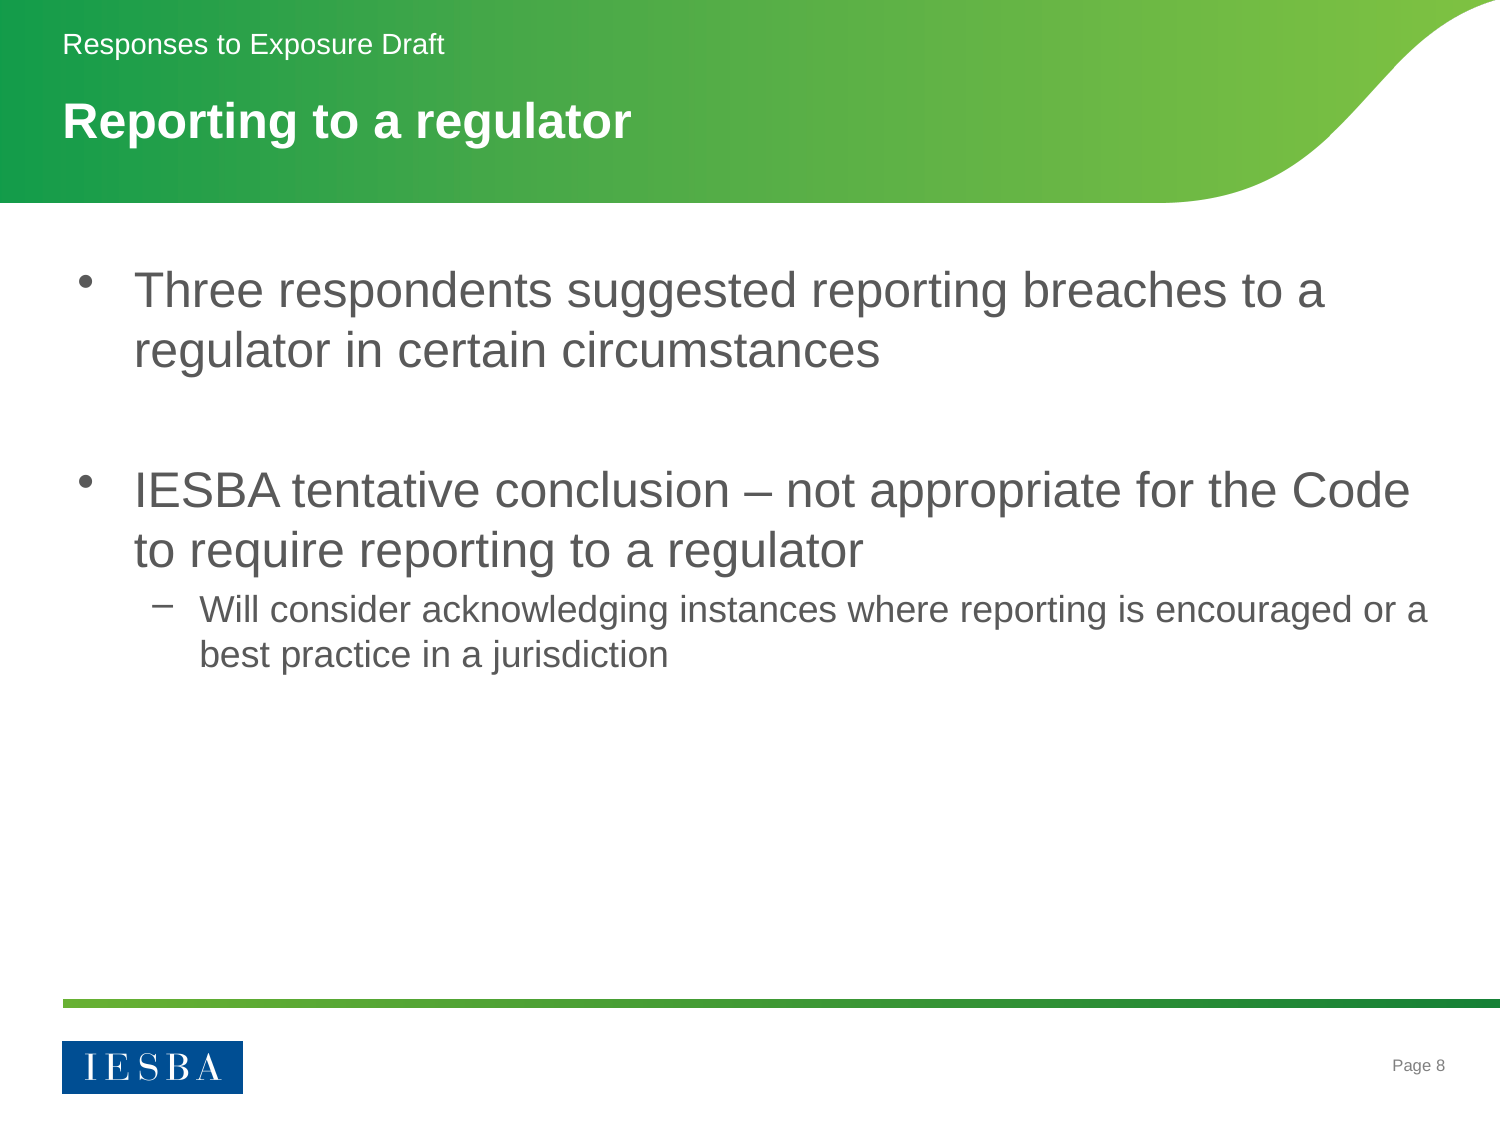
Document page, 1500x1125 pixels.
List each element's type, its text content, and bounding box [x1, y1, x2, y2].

picture [0, 0, 1497, 203]
subtitle Responses to Exposure Draft [62, 24, 500, 63]
picture [62, 1041, 243, 1094]
list Three respondents suggested reporting breaches to a regulator in certain circumstances IESBA tentative conclusion – not appropriate for the Code to require reporting to a regulator Will consider acknowledging instances where reporting is encouraged or a best practice in a jurisdiction [62, 249, 1450, 925]
title Reporting to a regulator [62, 75, 1300, 163]
